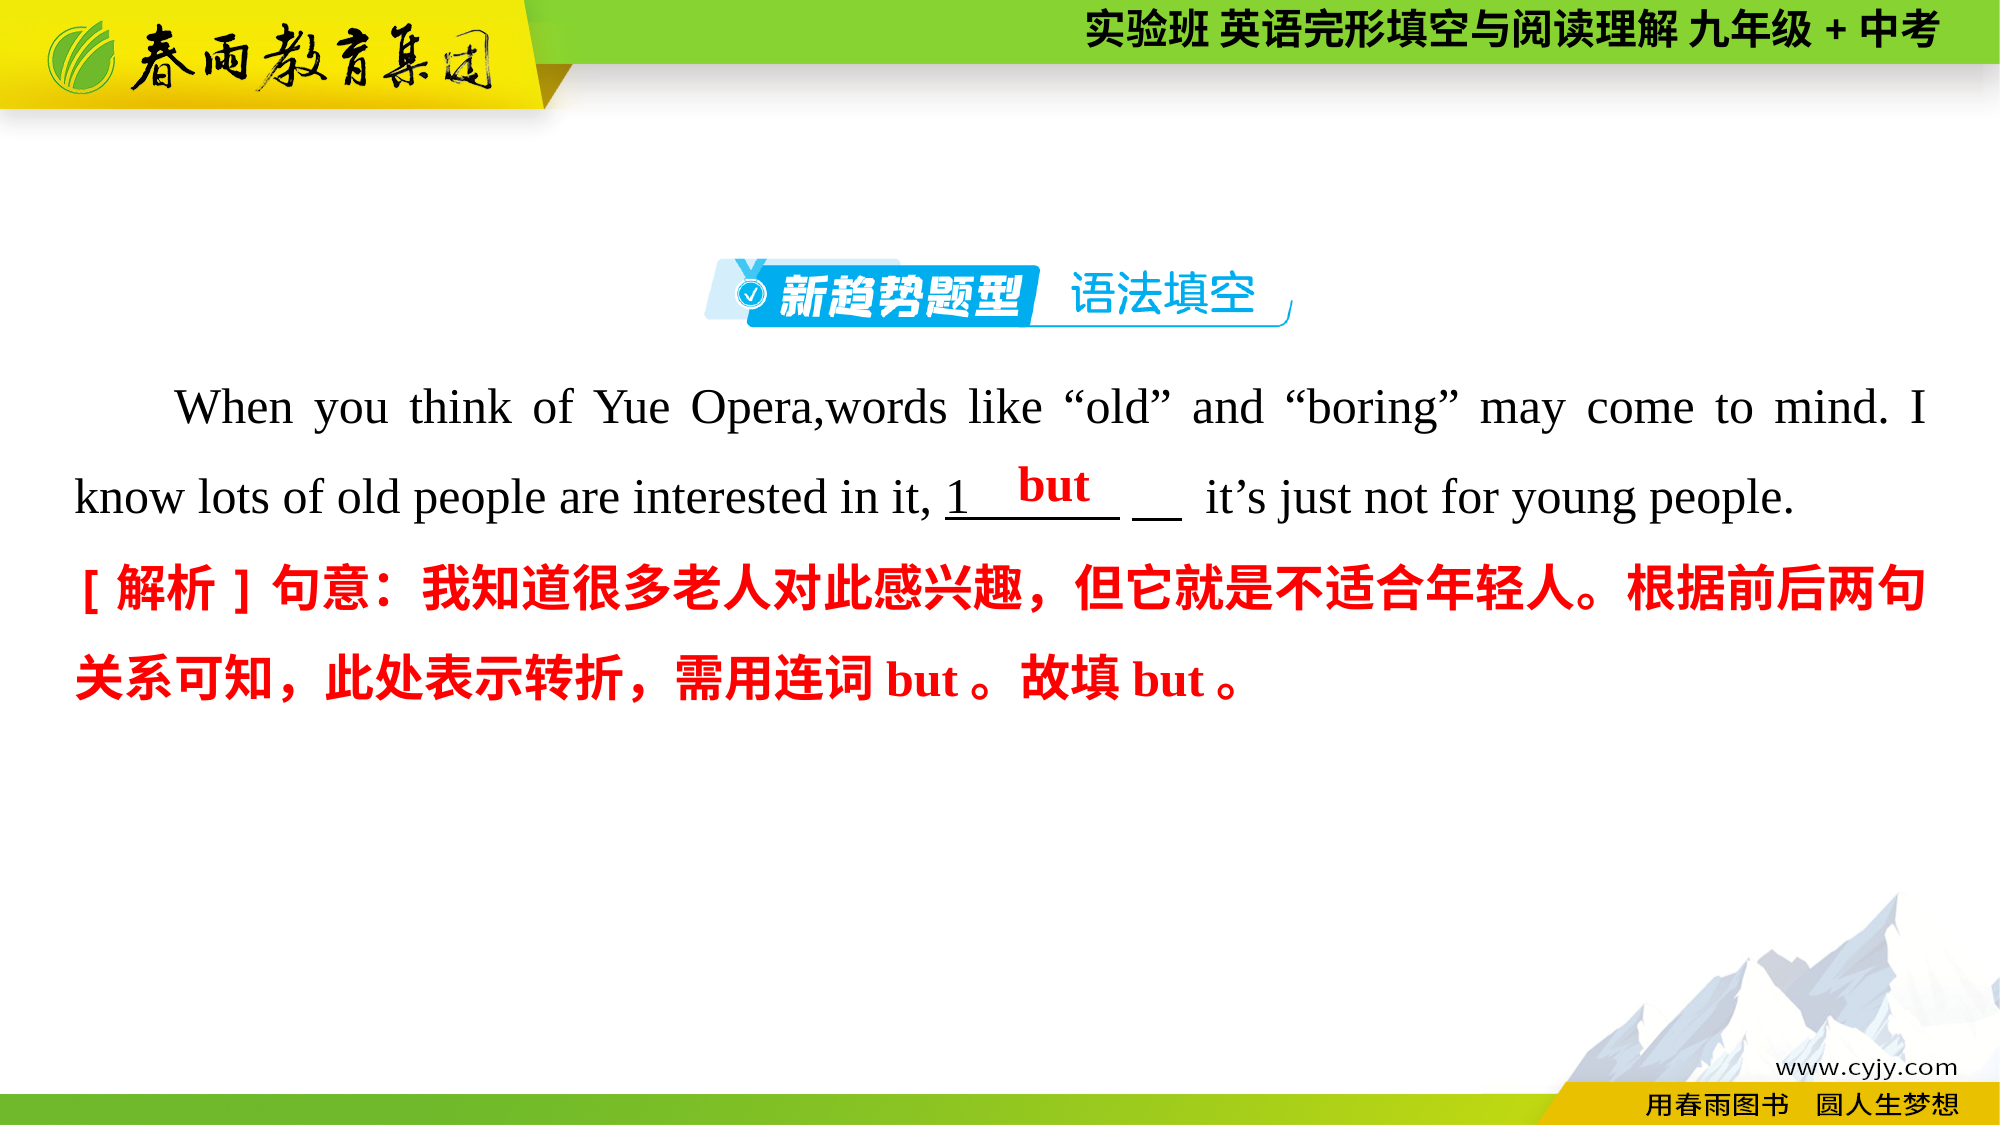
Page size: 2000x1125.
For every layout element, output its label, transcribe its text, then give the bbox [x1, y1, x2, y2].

text_box but [1003, 443, 1105, 518]
list When you think of Yue Opera,words like “old” and “boring” may come to mind. I know lots of old people are interested in it, 1 it’s just not for young people. [59, 336, 1944, 518]
picture [0, 0, 2000, 1125]
text_box [解析]句意：我知道很多老人对此感兴趣，但它就是不适合年轻人。根据前后两句关系可知，此处表示转折，需用连词but。故填but。 [59, 518, 1944, 714]
